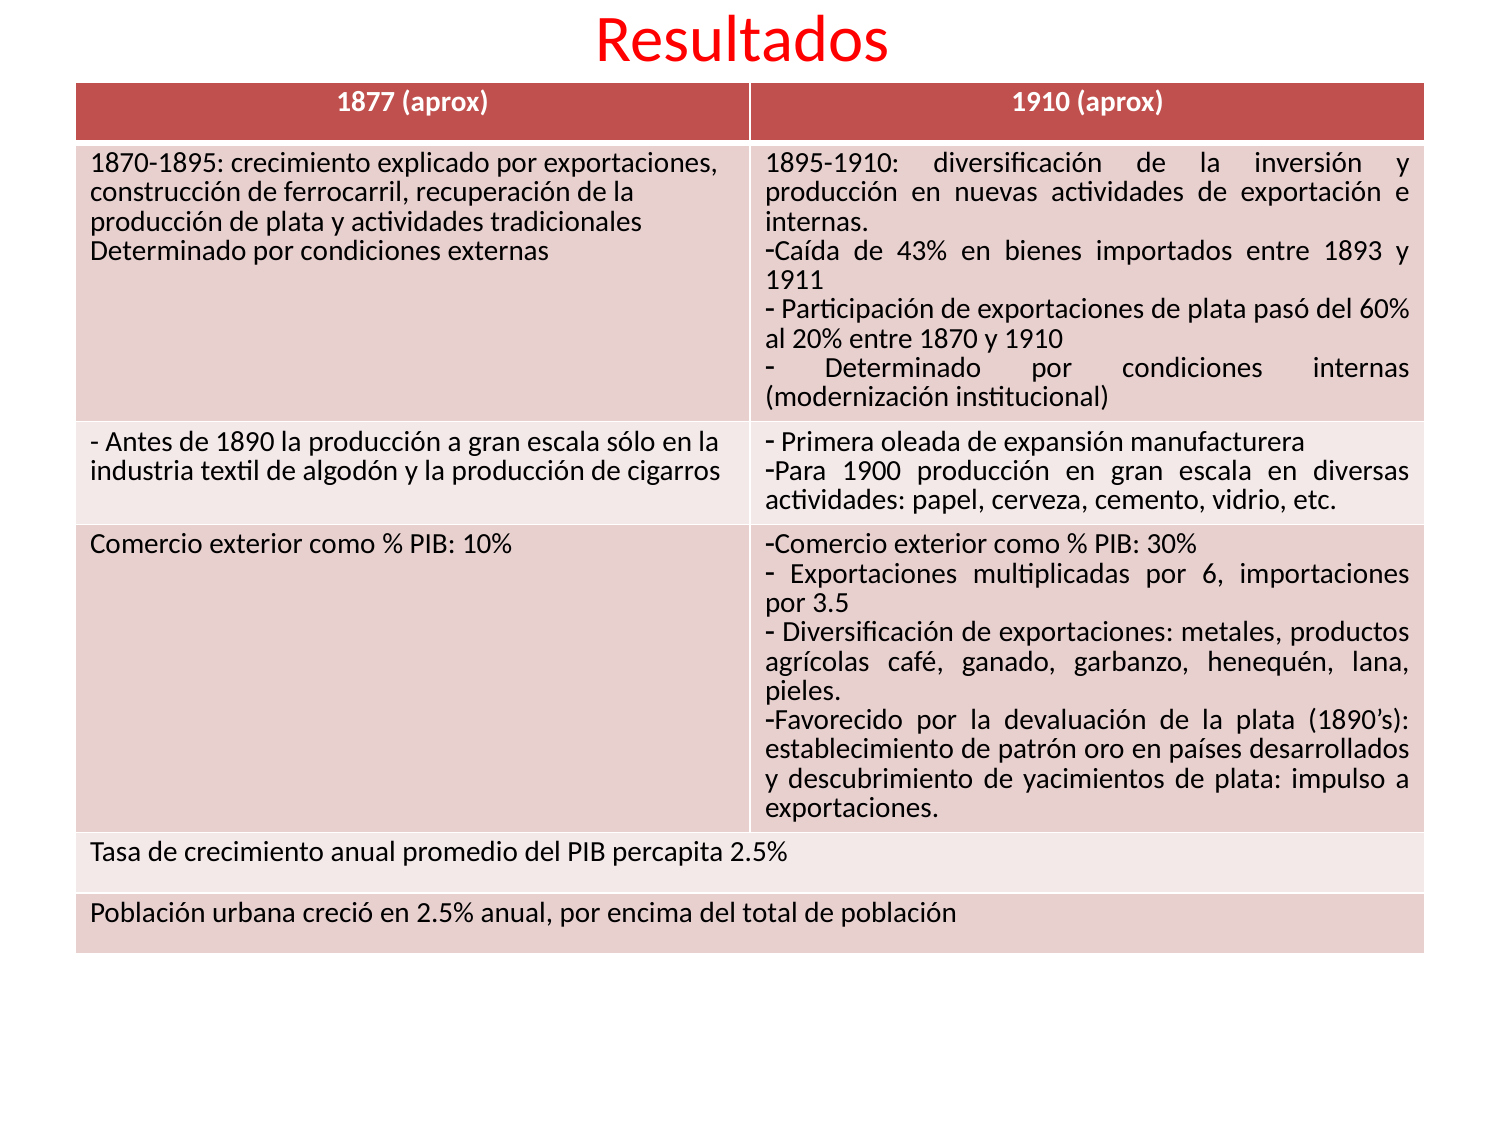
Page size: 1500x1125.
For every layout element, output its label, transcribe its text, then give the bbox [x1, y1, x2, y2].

table_cell Comercio exterior como % PIB: 30% Exportaciones multiplicadas por 6, importaciones por 3.5 Diversificación de exportaciones: metales, productos agrícolas café, ganado, garbanzo, henequén, lana, pieles. Favorecido por la devaluación de la plata (1890’s): establecimiento de patrón oro en países desarrollados y descubrimiento de yacimientos de plata: impulso a exportaciones. [751, 525, 1424, 832]
title Resultados [75, 0, 1425, 81]
table_header 1910 (aprox) [751, 83, 1424, 140]
table_cell Tasa de crecimiento anual promedio del PIB percapita 2.5% [76, 833, 1424, 892]
table_cell 1895-1910: diversificación de la inversión y producción en nuevas actividades de exportación e internas. Caída de 43% en bienes importados entre 1893 y 1911 Participación de exportaciones de plata pasó del 60% al 20% entre 1870 y 1910 Determinado por condiciones internas (modernización institucional) [751, 146, 1424, 421]
table_header 1877 (aprox) [76, 83, 749, 140]
table_cell - Antes de 1890 la producción a gran escala sólo en la industria textil de algodón y la producción de cigarros [76, 422, 749, 524]
table_cell Primera oleada de expansión manufacturera Para 1900 producción en gran escala en diversas actividades: papel, cerveza, cemento, vidrio, etc. [751, 422, 1424, 524]
table_cell Comercio exterior como % PIB: 10% [76, 525, 749, 832]
table_cell Población urbana creció en 2.5% anual, por encima del total de población [76, 894, 1424, 953]
table_cell 1870-1895: crecimiento explicado por exportaciones, construcción de ferrocarril, recuperación de la producción de plata y actividades tradicionales Determinado por condiciones externas [76, 146, 749, 421]
